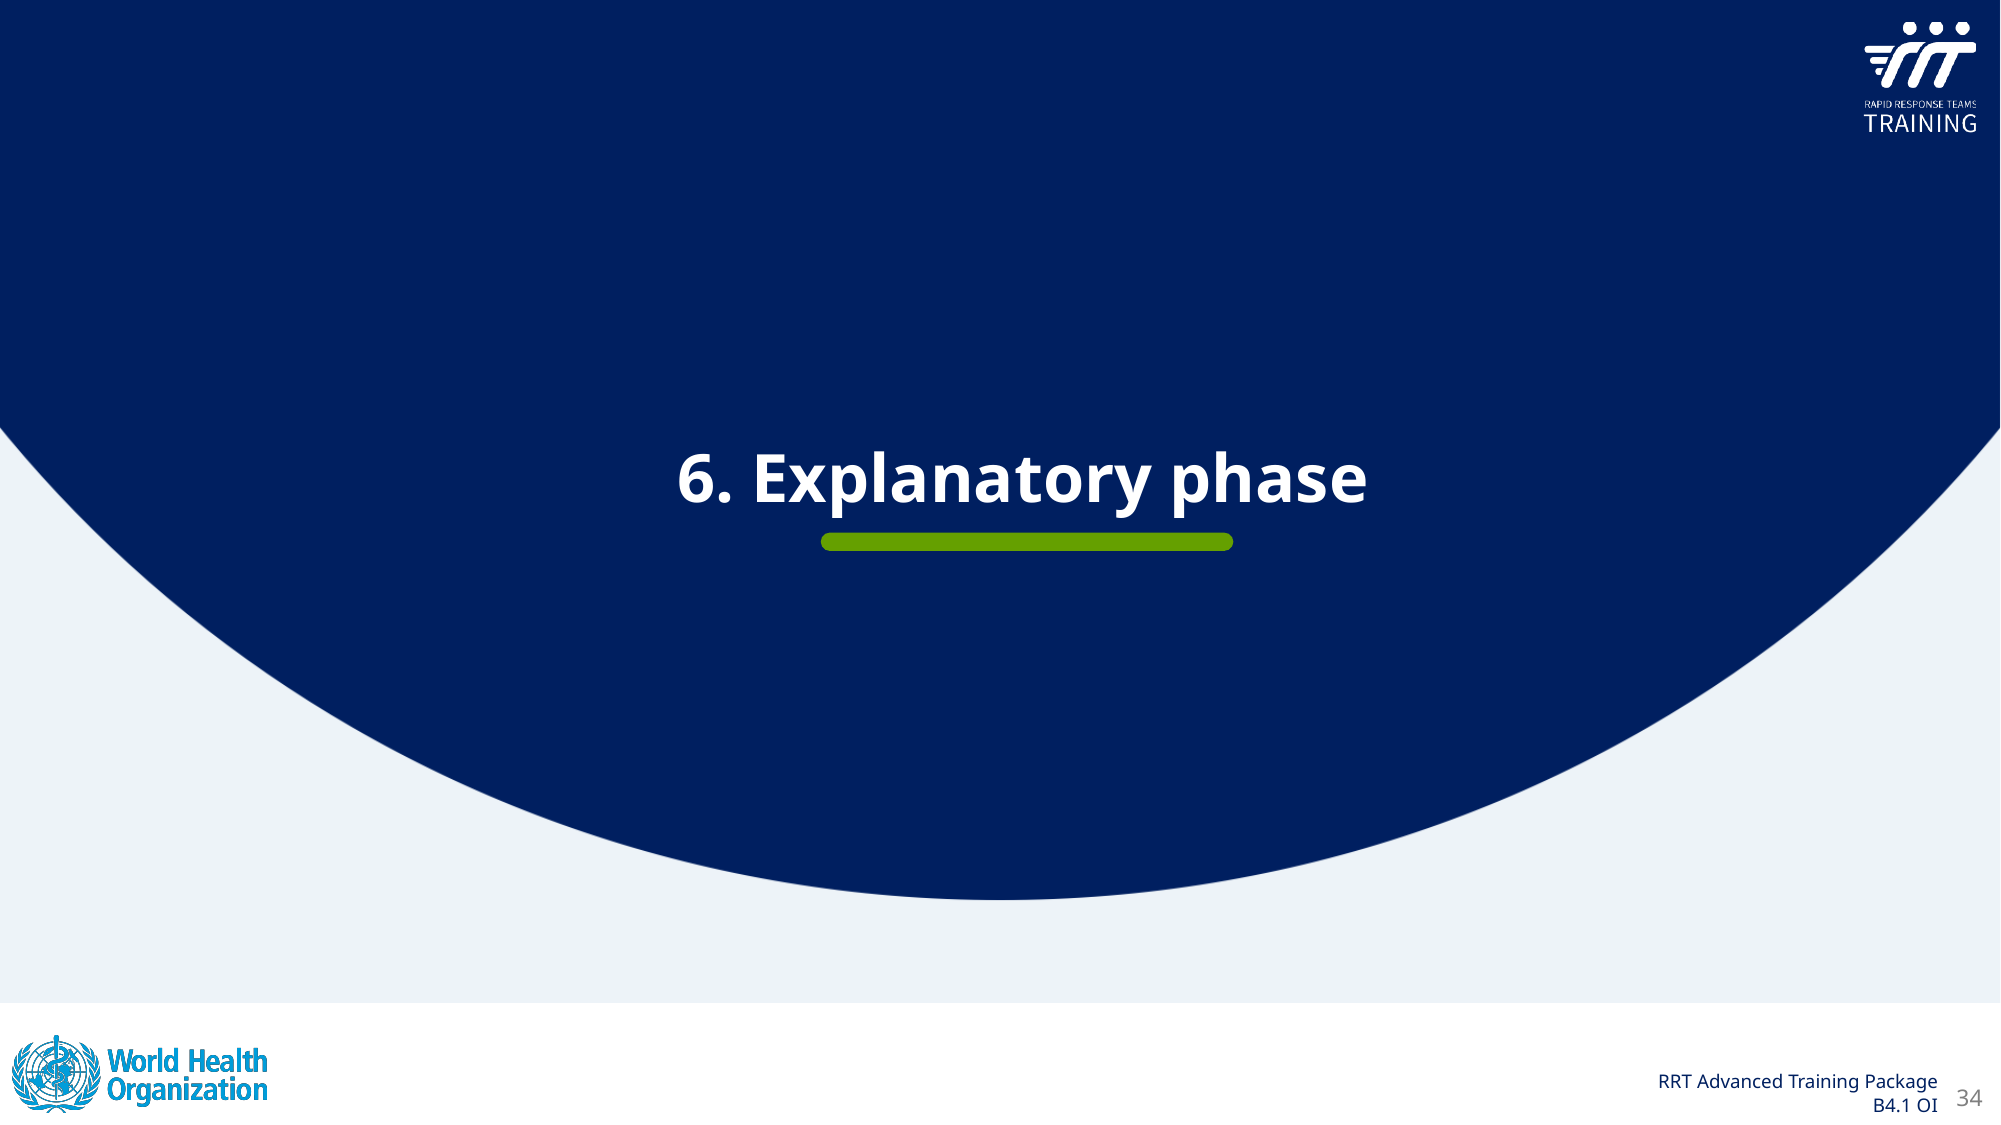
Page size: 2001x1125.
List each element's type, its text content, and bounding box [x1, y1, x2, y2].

picture [34, 1054, 43, 1078]
picture [50, 1108, 62, 1113]
list 6. Explanatory phase [91, 363, 1955, 599]
picture [12, 1083, 48, 1113]
picture [12, 1035, 54, 1068]
picture [59, 1035, 267, 1113]
picture [30, 1083, 37, 1091]
picture [0, 0, 2001, 1003]
picture [40, 1062, 47, 1070]
picture [71, 1053, 90, 1091]
picture [46, 1056, 54, 1062]
picture [36, 1088, 78, 1105]
picture [24, 1054, 36, 1087]
picture [22, 1062, 26, 1077]
